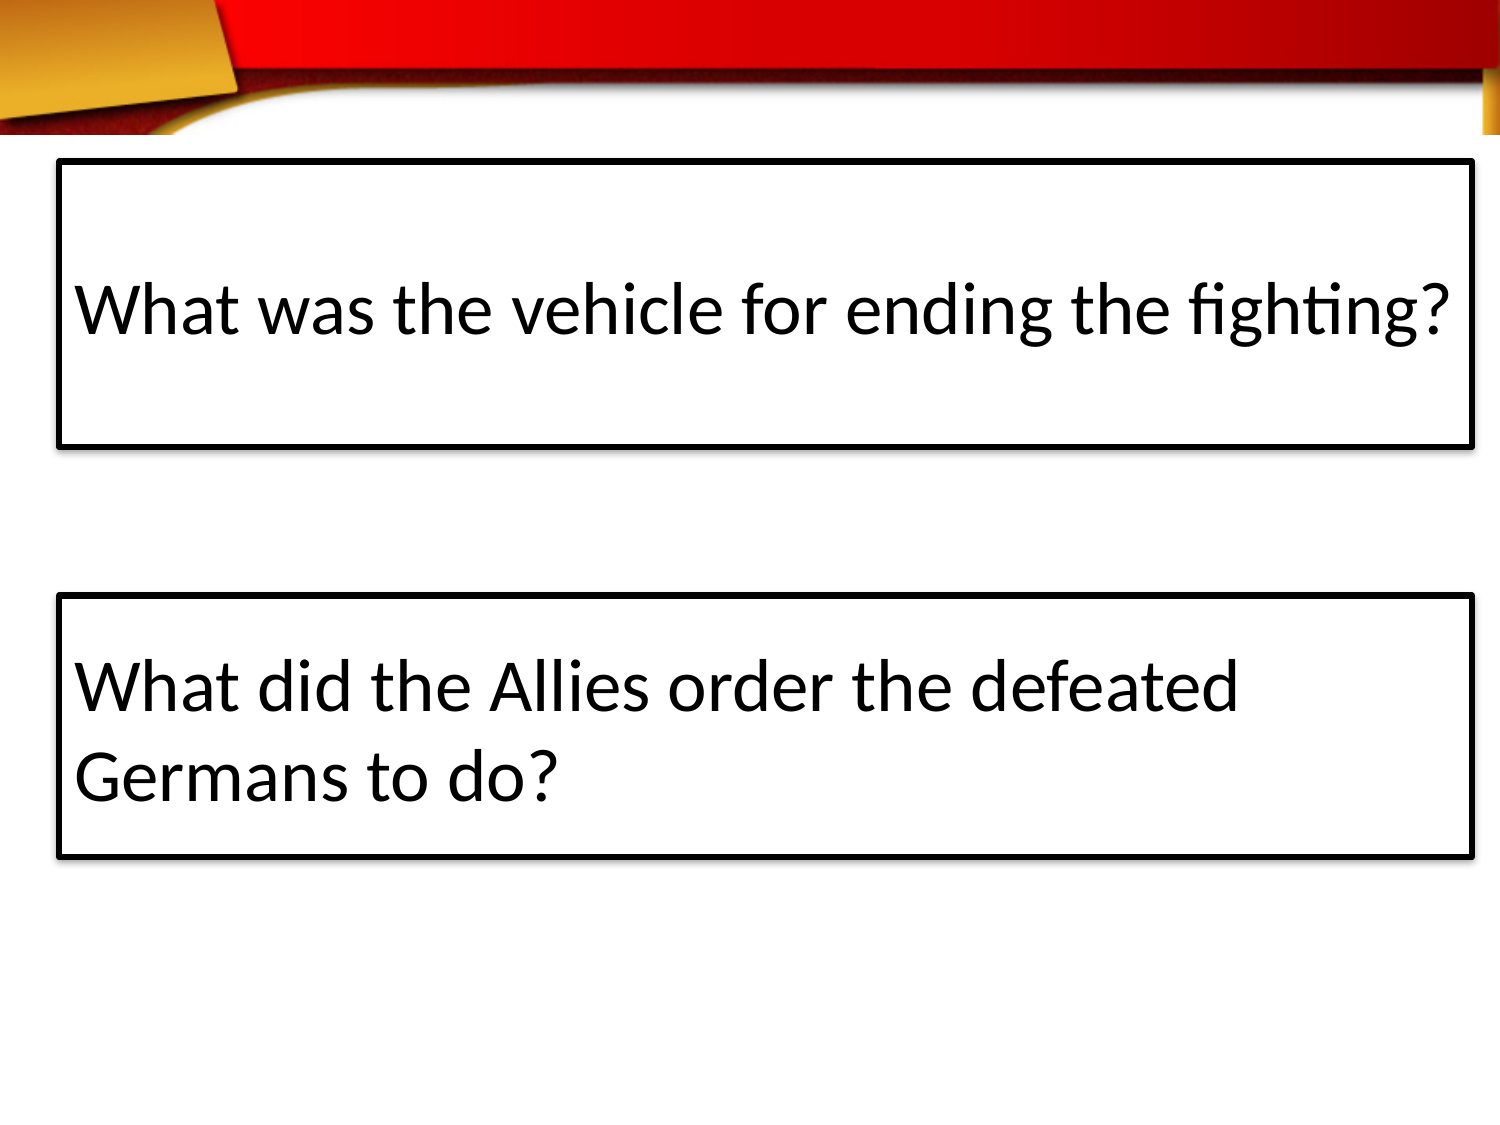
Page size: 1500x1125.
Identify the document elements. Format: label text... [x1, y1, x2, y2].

picture [0, 0, 1500, 135]
text_box What did the Allies order the defeated Germans to do? [59, 595, 1473, 858]
text_box What was the vehicle for ending the fighting? [59, 161, 1473, 447]
